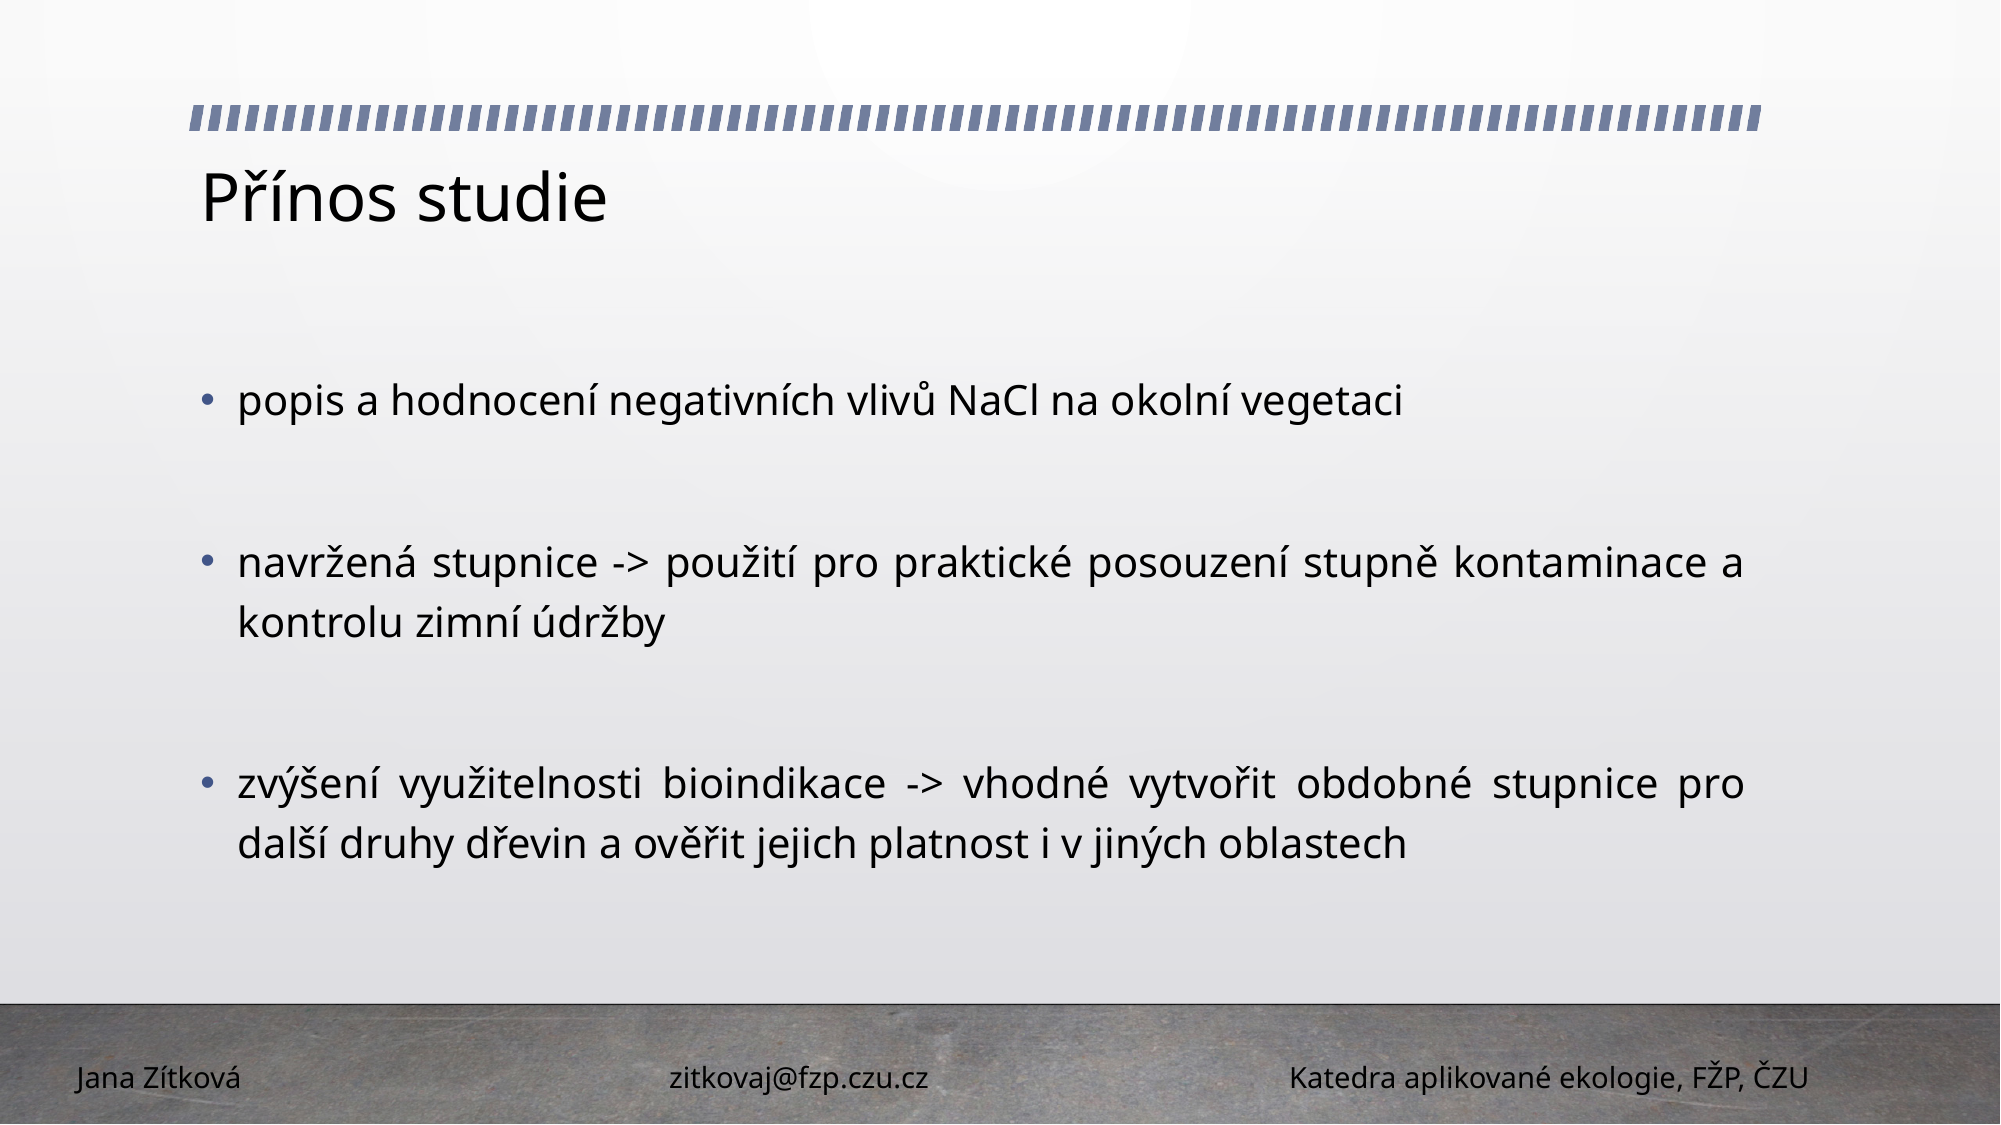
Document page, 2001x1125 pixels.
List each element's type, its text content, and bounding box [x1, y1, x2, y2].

footer Jana Zítková zitkovaj@fzp.czu.cz Katedra aplikované ekologie, FŽP, ČZU [39, 1050, 1961, 1104]
title Přínos studie [185, 156, 1761, 253]
list popis a hodnocení negativních vlivů NaCl na okolní vegetaci navržená stupnice -> použití pro praktické posouzení stupně kontaminace a kontrolu zimní údržby zvýšení využitelnosti bioindikace -> vhodné vytvořit obdobné stupnice pro další druhy dřevin a ověřit jejich platnost i v jiných oblastech [185, 356, 1761, 897]
picture [0, 1004, 2000, 1124]
